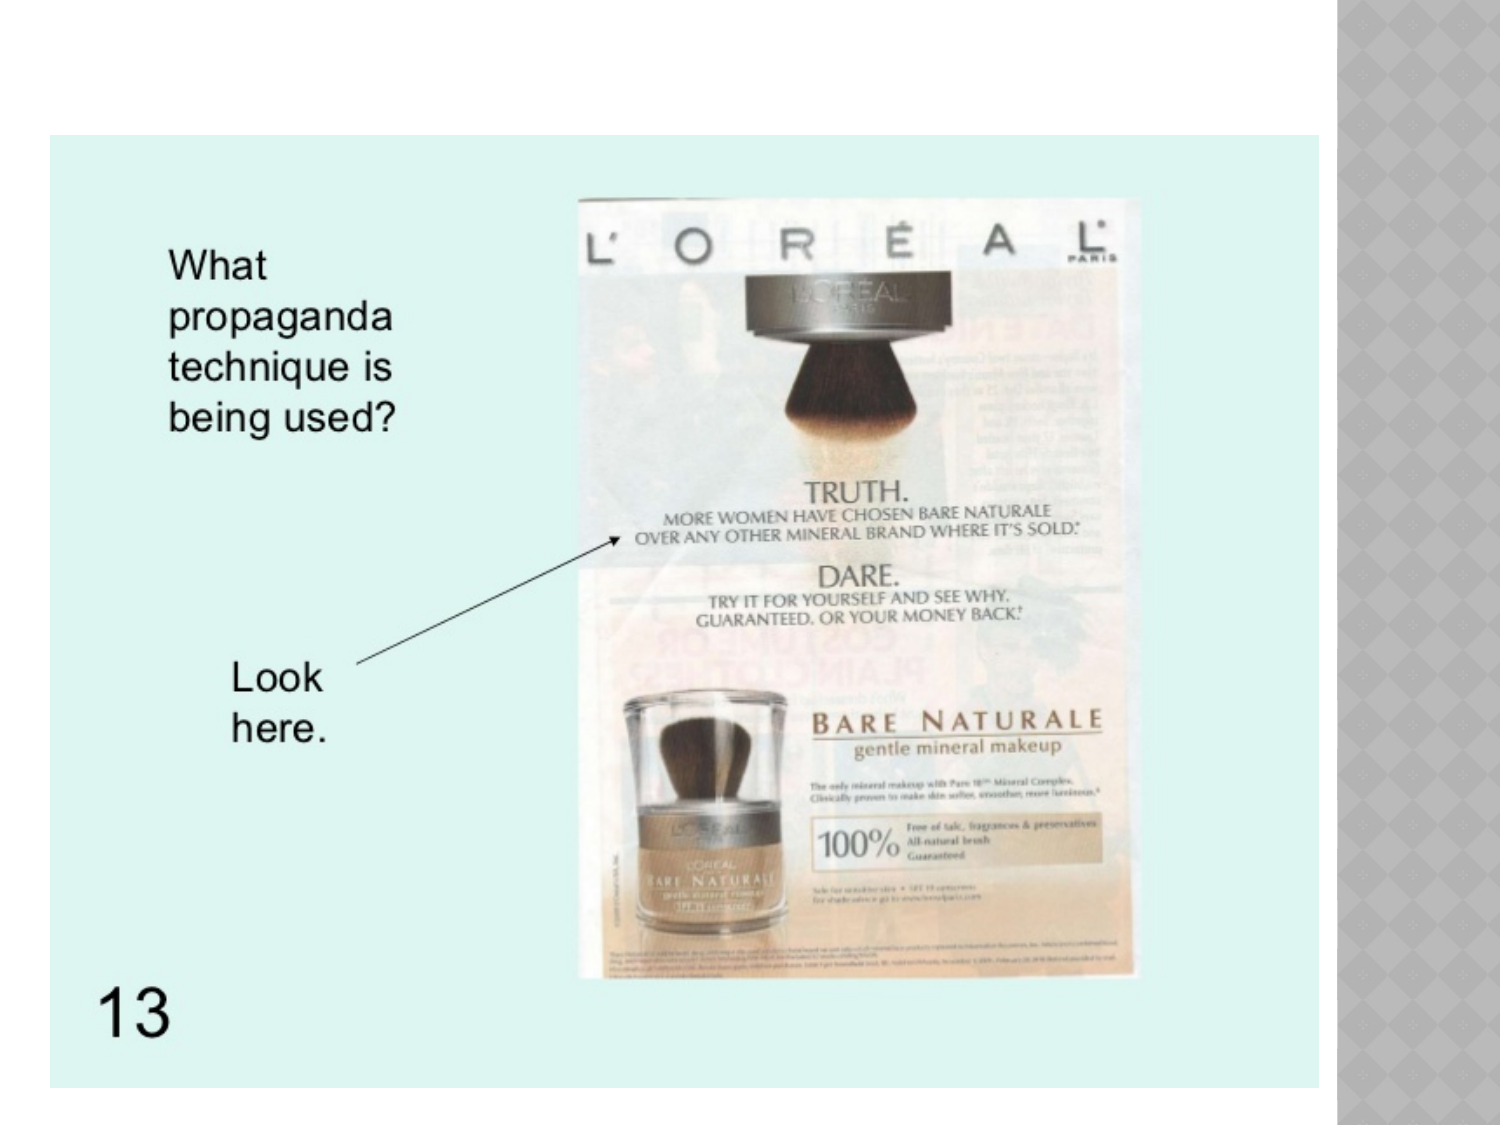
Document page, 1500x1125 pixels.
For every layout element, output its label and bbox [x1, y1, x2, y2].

picture [49, 135, 1320, 1088]
